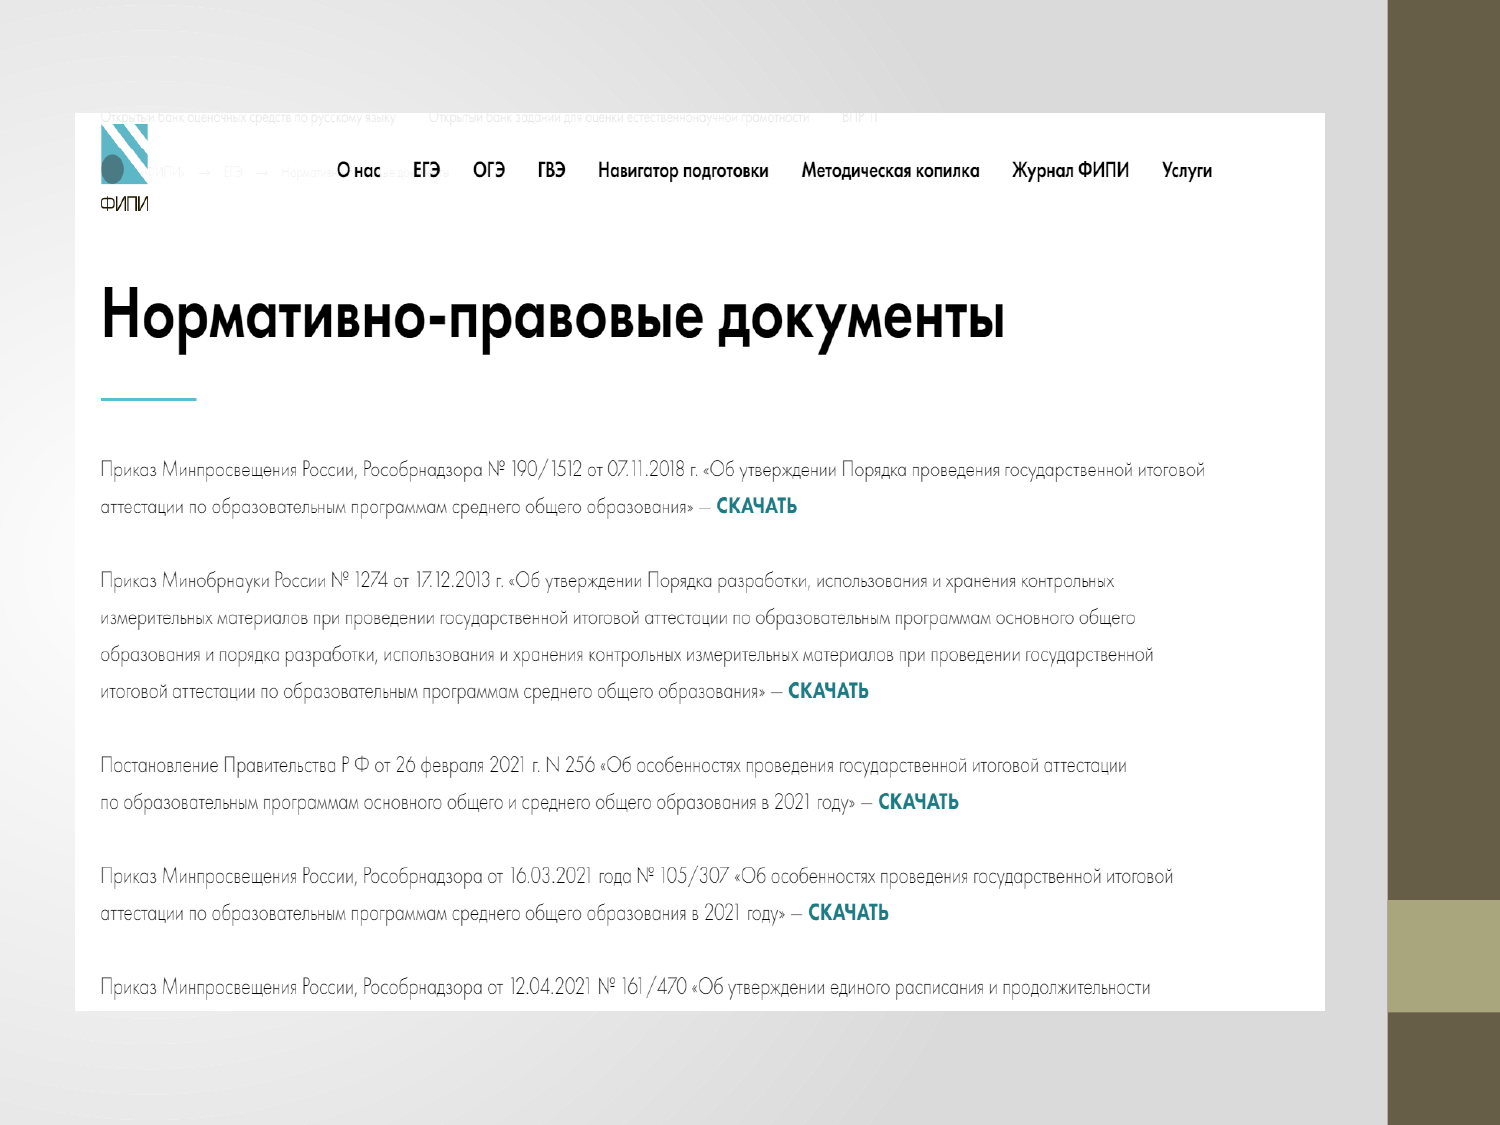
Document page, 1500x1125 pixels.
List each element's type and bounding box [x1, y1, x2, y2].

list [74, 113, 1326, 1011]
